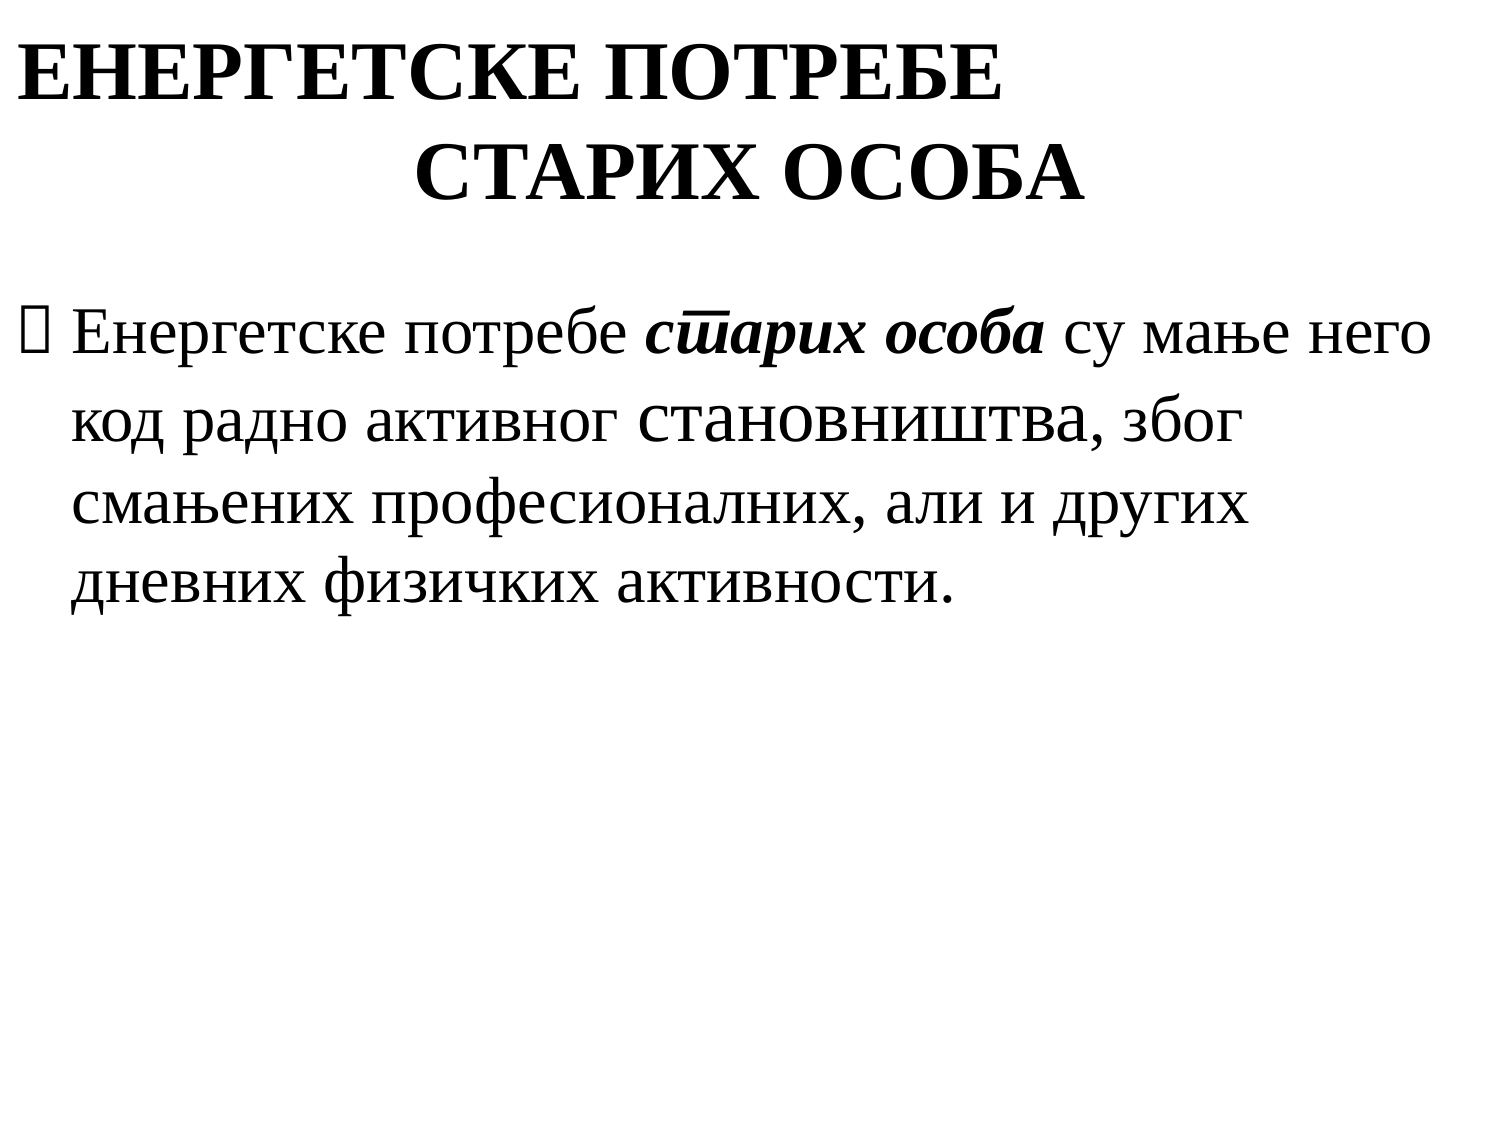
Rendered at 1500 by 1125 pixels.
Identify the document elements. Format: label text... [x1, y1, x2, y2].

title ЕНЕРГЕТСКЕ ПОТРЕБЕ СТАРИХ ОСОБА [0, 0, 1500, 232]
list  Енергетске потребе старих особа су мање него код радно активног становништва, због смањених професионалних, али и других дневних физичких активности. [0, 278, 1500, 1125]
